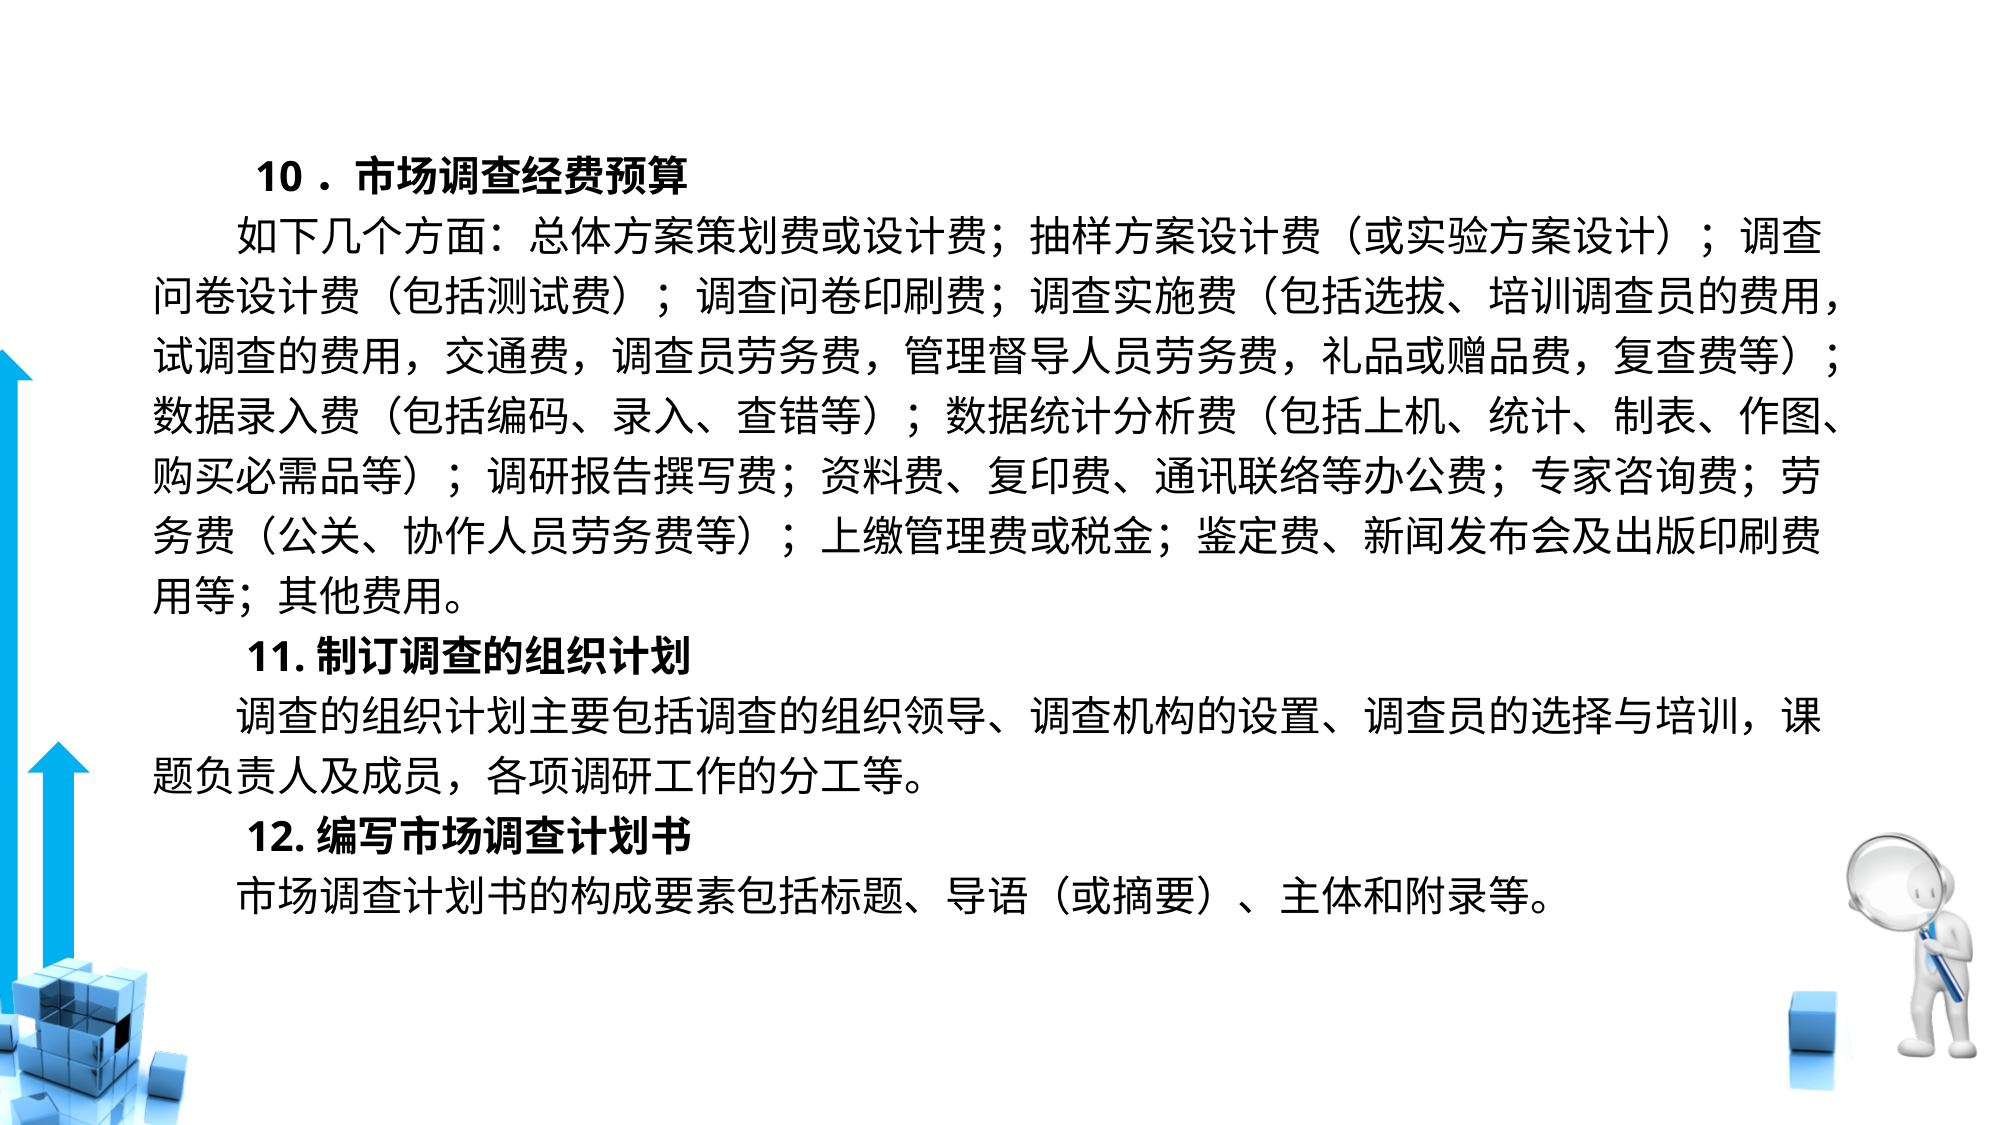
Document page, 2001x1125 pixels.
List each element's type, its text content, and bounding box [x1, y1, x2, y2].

picture [1750, 832, 1994, 1102]
title 10．市场调查经费预算 如下几个方面：总体方案策划费或设计费；抽样方案设计费（或实验方案设计）；调查问卷设计费（包括测试费）；调查问卷印刷费；调查实施费（包括选拔、培训调查员的费用，试调查的费用，交通费，调查员劳务费，管理督导人员劳务费，礼品或赠品费，复查费等）；数据录入费（包括编码、录入、查错等）；数据统计分析费（包括上机、统计、制表、作图、购买必需品等）；调研报告撰写费；资料费、复印费、通讯联络等办公费；专家咨询费；劳务费（公关、协作人员劳务费等）；上缴管理费或税金；鉴定费、新闻发布会及出版印刷费用等；其他费用。 11.制订调查的组织计划 调查的组织计划主要包括调查的组织领导、调查机构的设置、调查员的选择与培训，课题负责人及成员，各项调研工作的分工等。 12.编写市场调查计划书 市场调查计划书的构成要素包括标题、导语（或摘要）、主体和附录等。 [137, 132, 1863, 1003]
picture [0, 948, 193, 1125]
